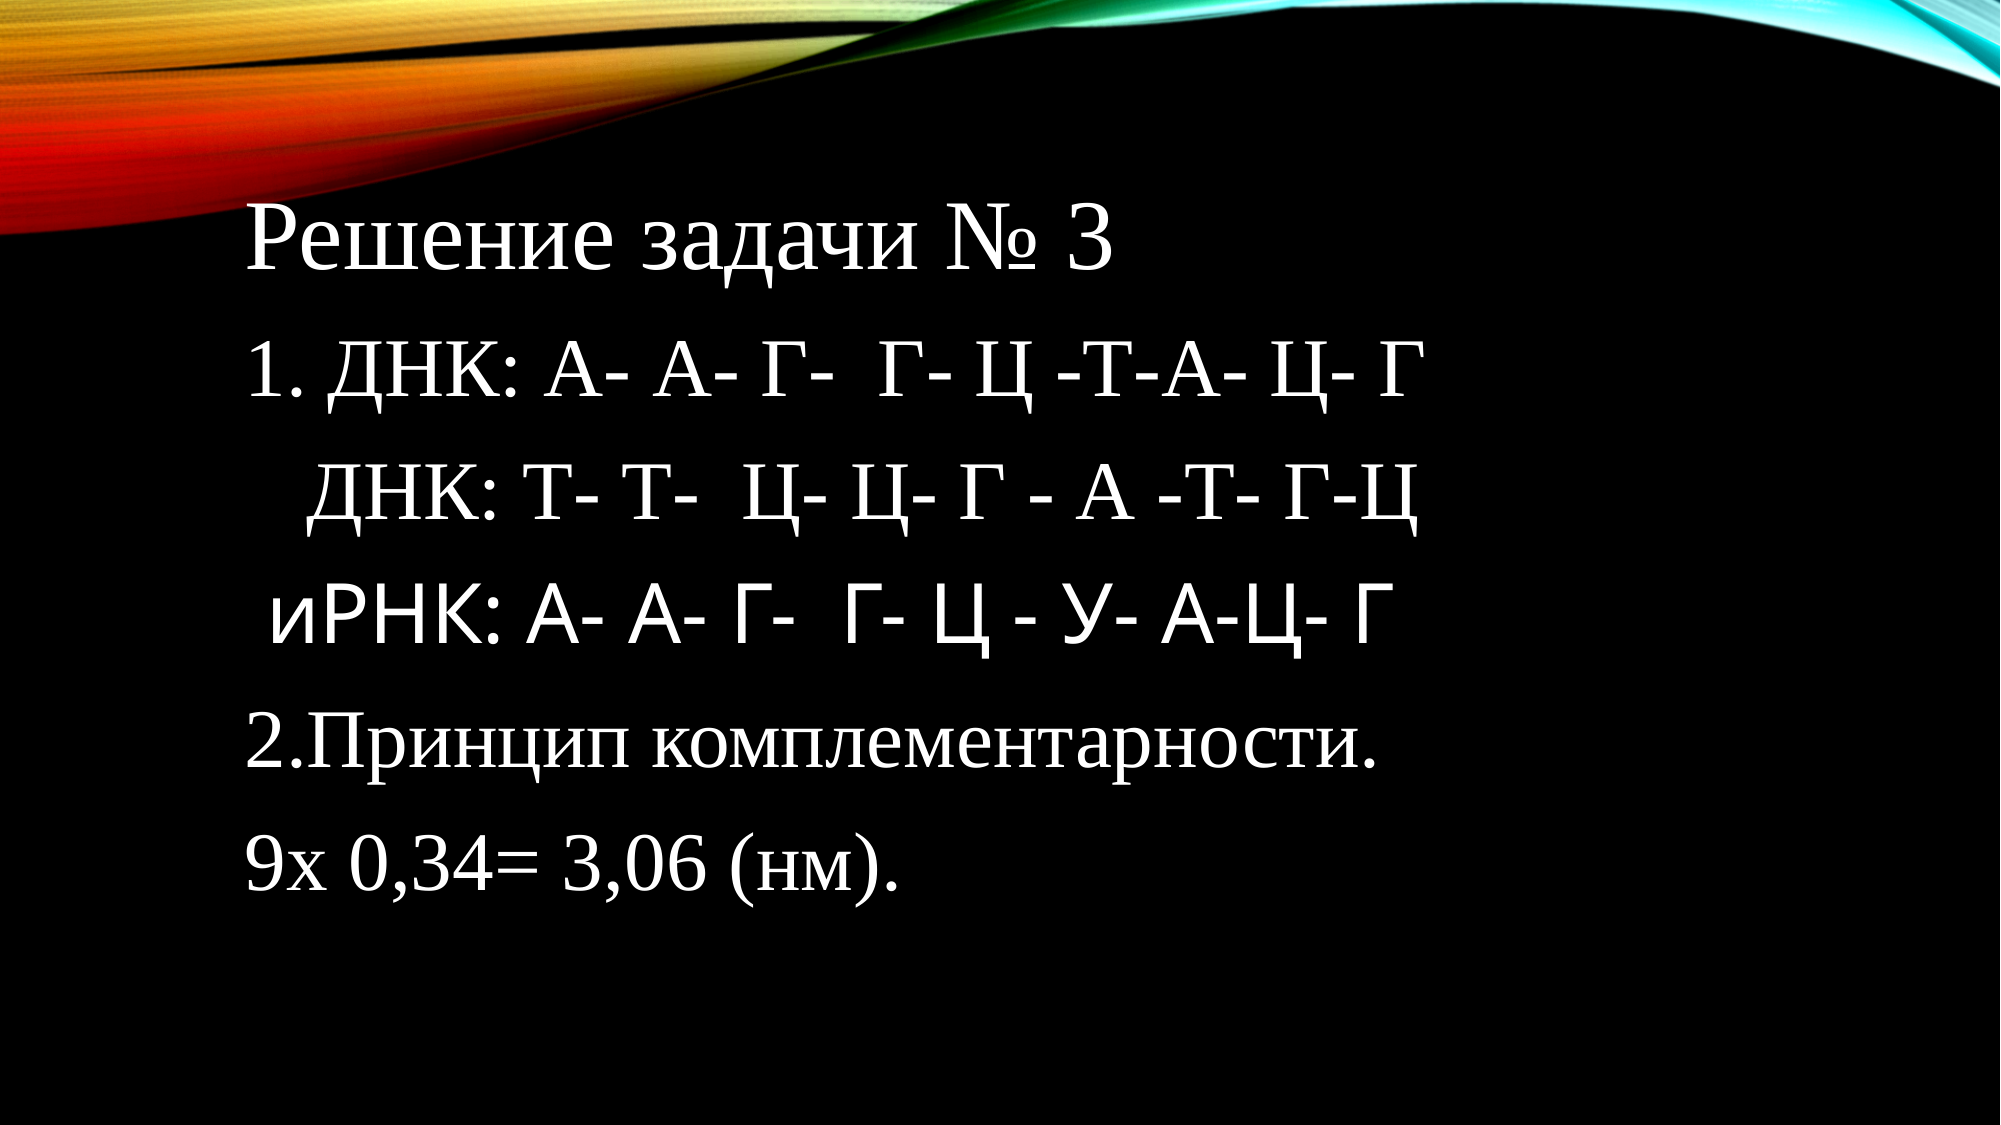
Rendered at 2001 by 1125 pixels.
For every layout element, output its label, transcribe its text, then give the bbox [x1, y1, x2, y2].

text_box Решение задачи № 3 1. ДНК: А- А- Г- Г- Ц -Т-А- Ц- Г ДНК: Т- Т- Ц- Ц- Г - А -Т- Г-Ц иРНК: А- А- Г- Г- Ц - У- А-Ц- Г 2.Принцип комплементарности. 9х 0,34= 3,06 (нм). [229, 153, 1500, 915]
picture [0, 0, 2000, 237]
